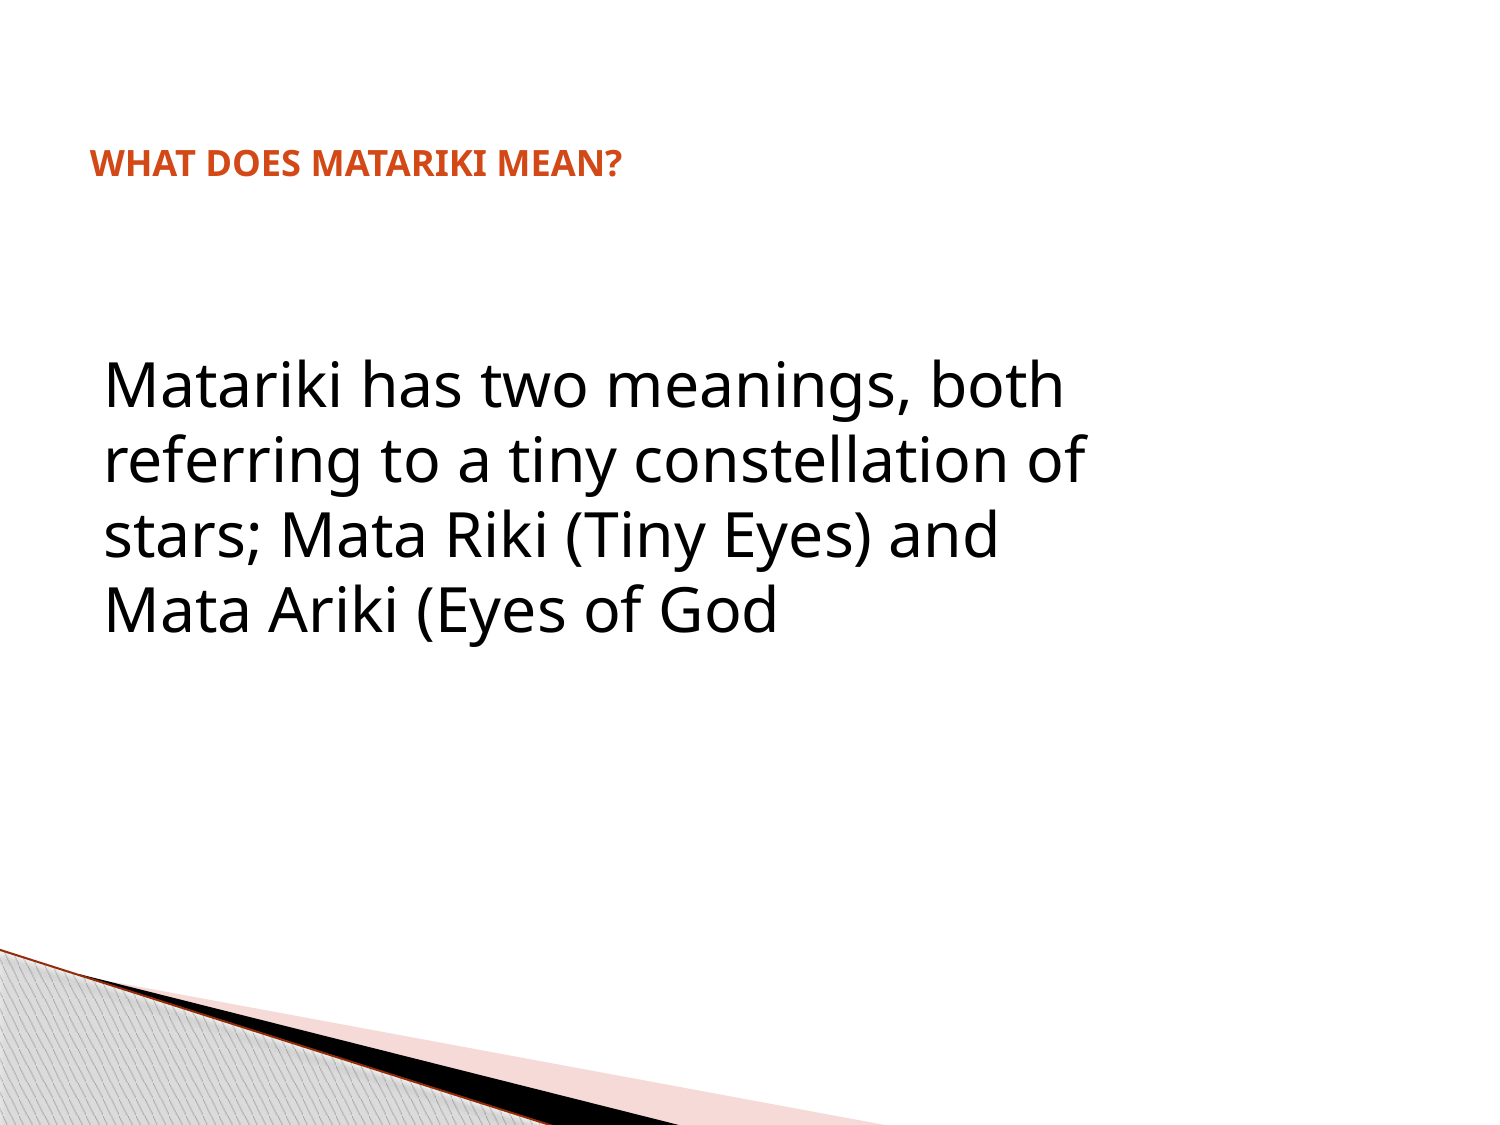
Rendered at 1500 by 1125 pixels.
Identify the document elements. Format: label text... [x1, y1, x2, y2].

title What does Matariki mean? [75, 45, 1425, 233]
text_box Matariki has two meanings, both referring to a tiny constellation of stars; Mata Riki (Tiny Eyes) and Mata Ariki (Eyes of God [88, 338, 1125, 653]
